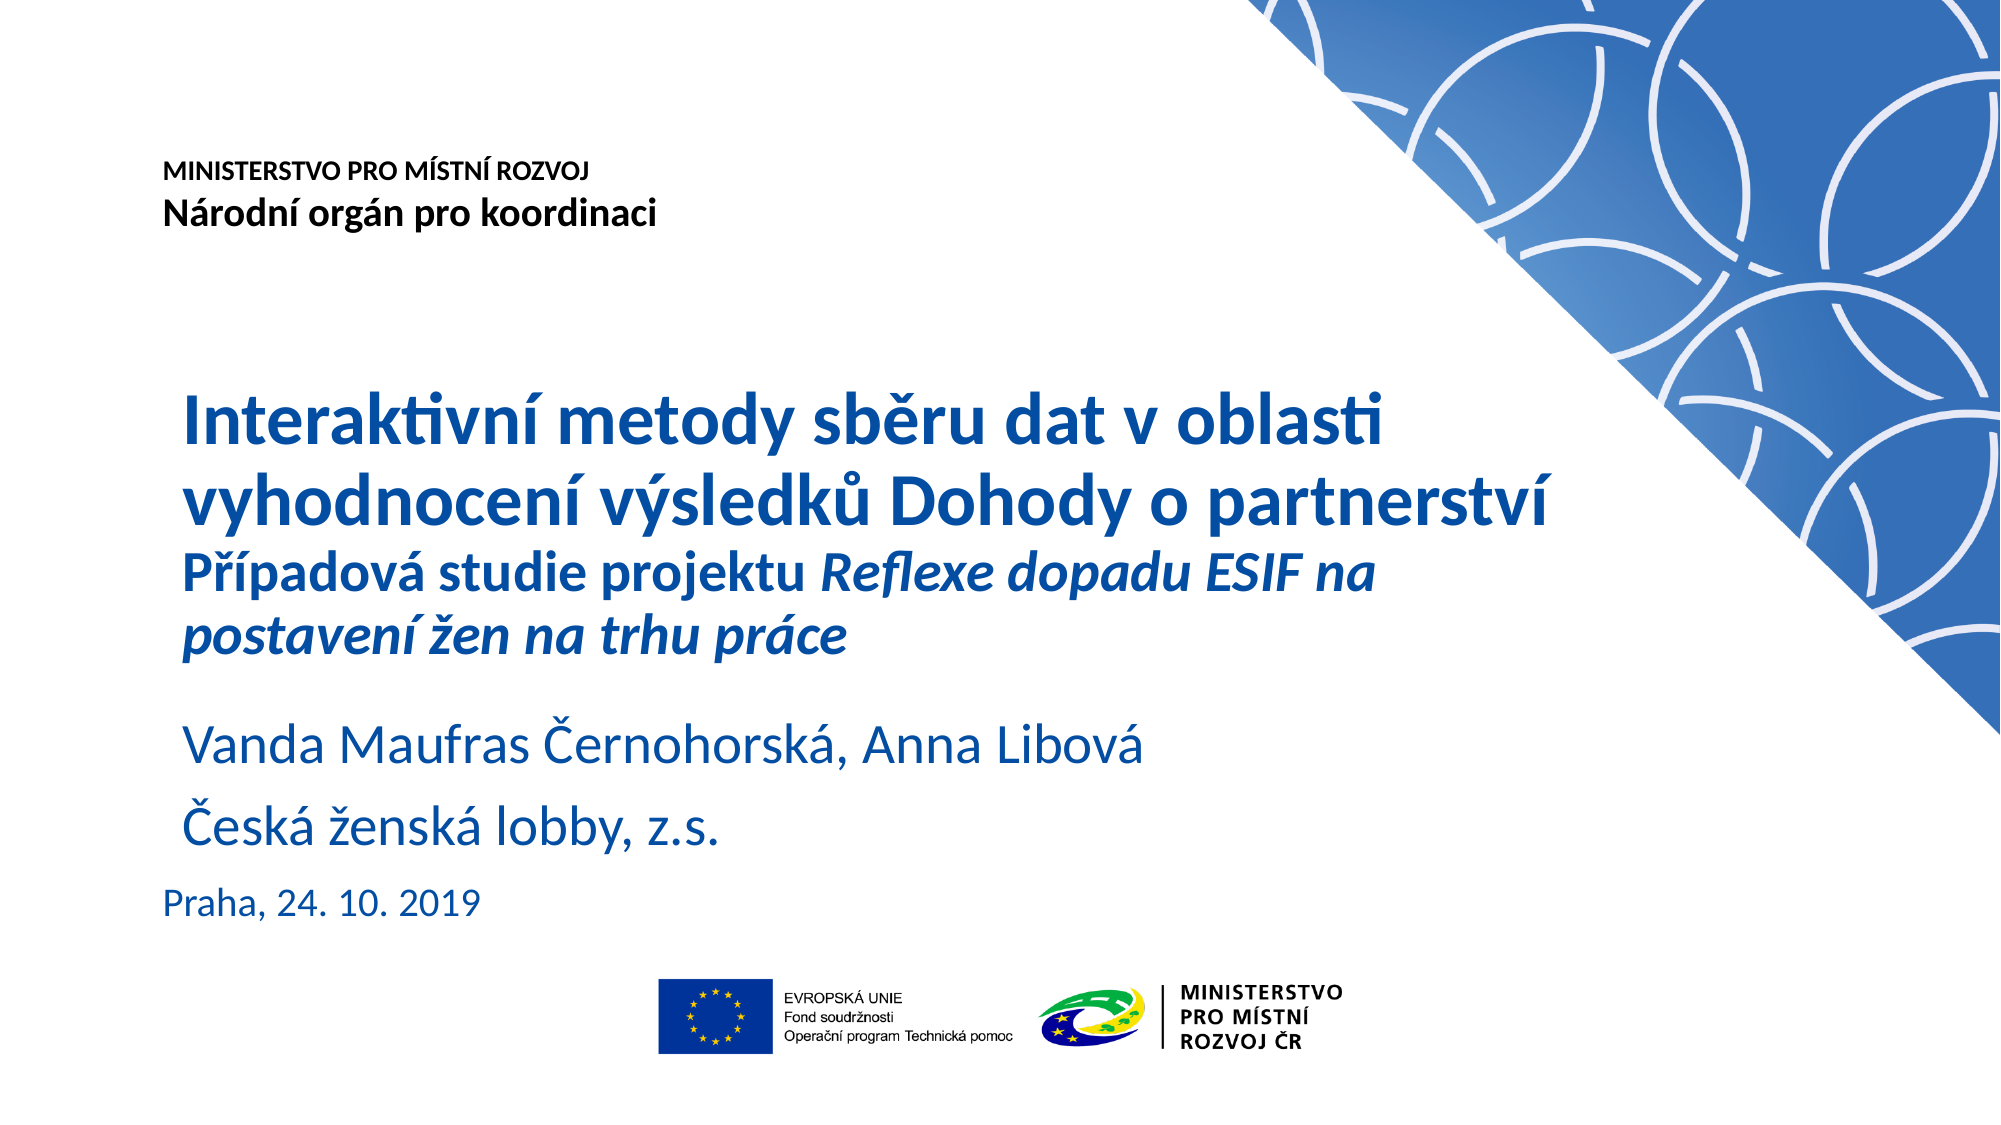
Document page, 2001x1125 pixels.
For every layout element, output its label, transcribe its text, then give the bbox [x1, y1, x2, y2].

list Praha, 24. 10. 2019 [147, 873, 904, 932]
picture [633, 954, 1367, 1079]
title Interaktivní metody sběru dat v oblasti vyhodnocení výsledků Dohody o partnerství Případová studie projektu Reflexe dopadu ESIF na postavení žen na trhu práce [167, 346, 1635, 701]
subtitle Vanda Maufras Černohorská, Anna Libová Česká ženská lobby, z.s. [167, 706, 1535, 874]
picture [1246, 0, 2000, 736]
